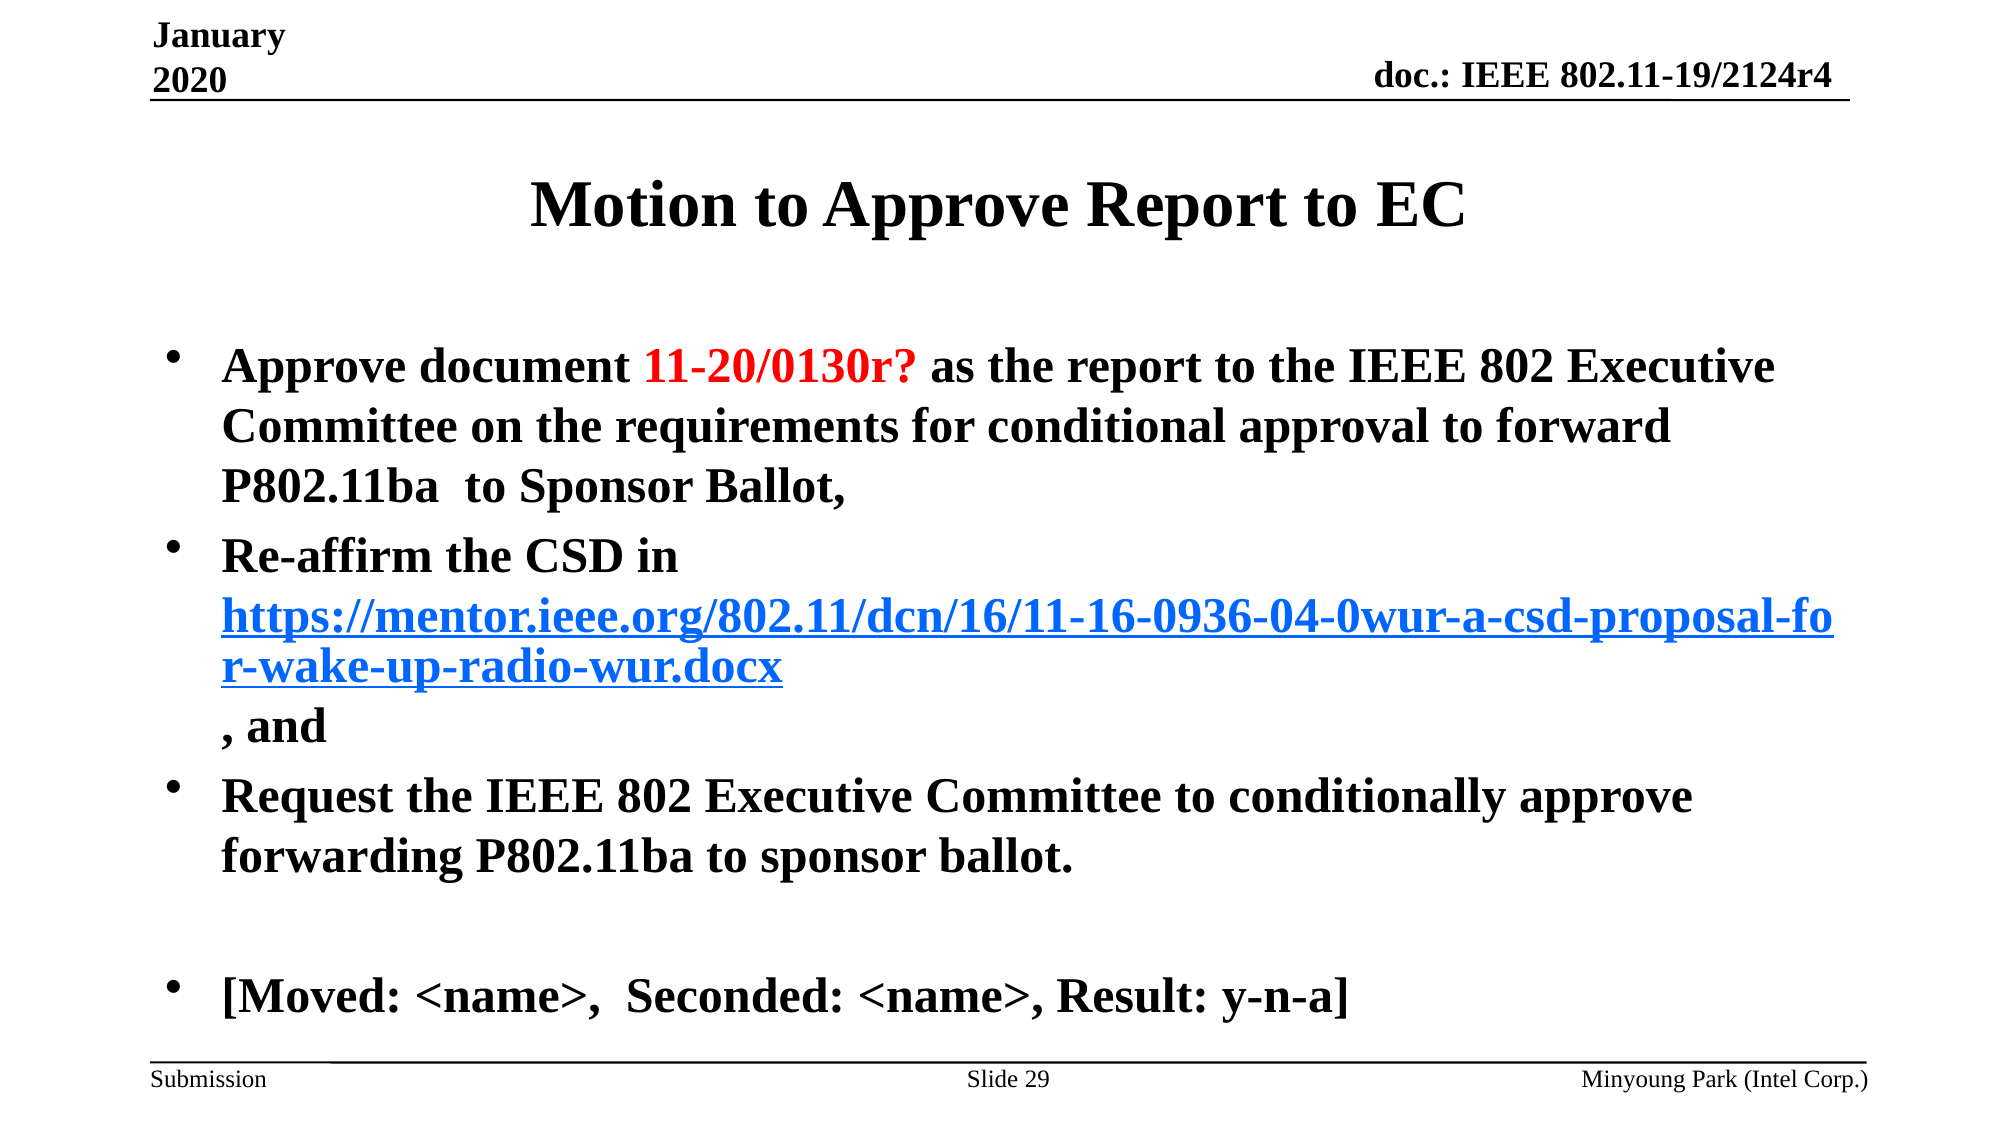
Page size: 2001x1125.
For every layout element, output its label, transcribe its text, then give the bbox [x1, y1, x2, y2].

title Motion to Approve Report to EC [150, 112, 1850, 288]
footer Minyoung Park (Intel Corp.) [1266, 1061, 1869, 1093]
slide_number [152, 54, 347, 101]
list Approve document 11-20/0130r? as the report to the IEEE 802 Executive Committee on the requirements for conditional approval to forward P802.11ba to Sponsor Ballot, Re-affirm the CSD in https://mentor.ieee.org/802.11/dcn/16/11-16-0936-04-0wur-a-csd-proposal-for-wake-up-radio-wur.docx, and Request the IEEE 802 Executive Committee to conditionally approve forwarding P802.11ba to sponsor ballot. [Moved: <name>, Seconded: <name>, Result: y-n-a] [150, 324, 1850, 1000]
slide_number Slide 29 [964, 1061, 1053, 1093]
